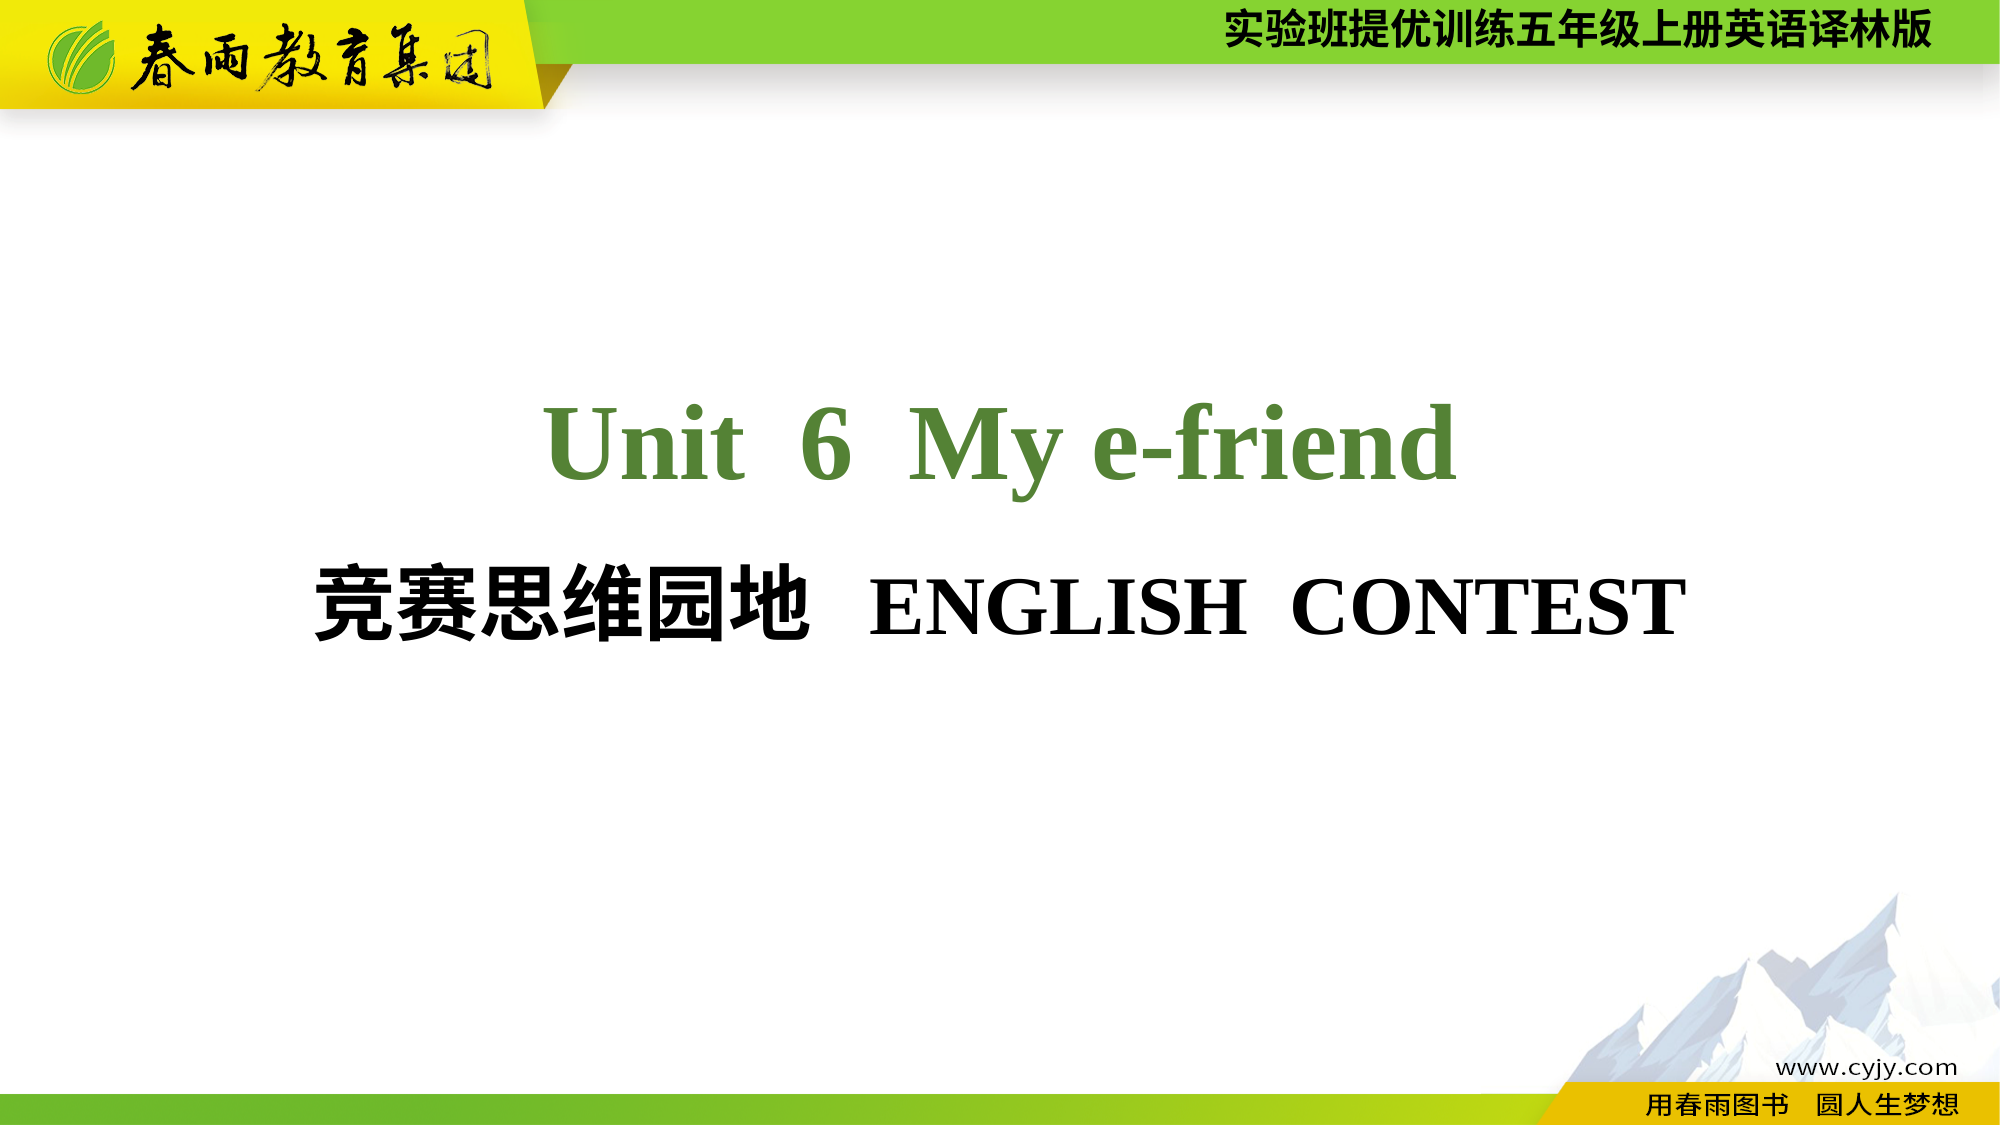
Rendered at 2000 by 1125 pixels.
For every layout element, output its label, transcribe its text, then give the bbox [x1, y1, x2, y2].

picture [0, 0, 2000, 298]
picture [0, 659, 2000, 1125]
text_box Unit 6 My e-friend 竞赛思维园地 ENGLISH CONTEST [0, 298, 2000, 659]
